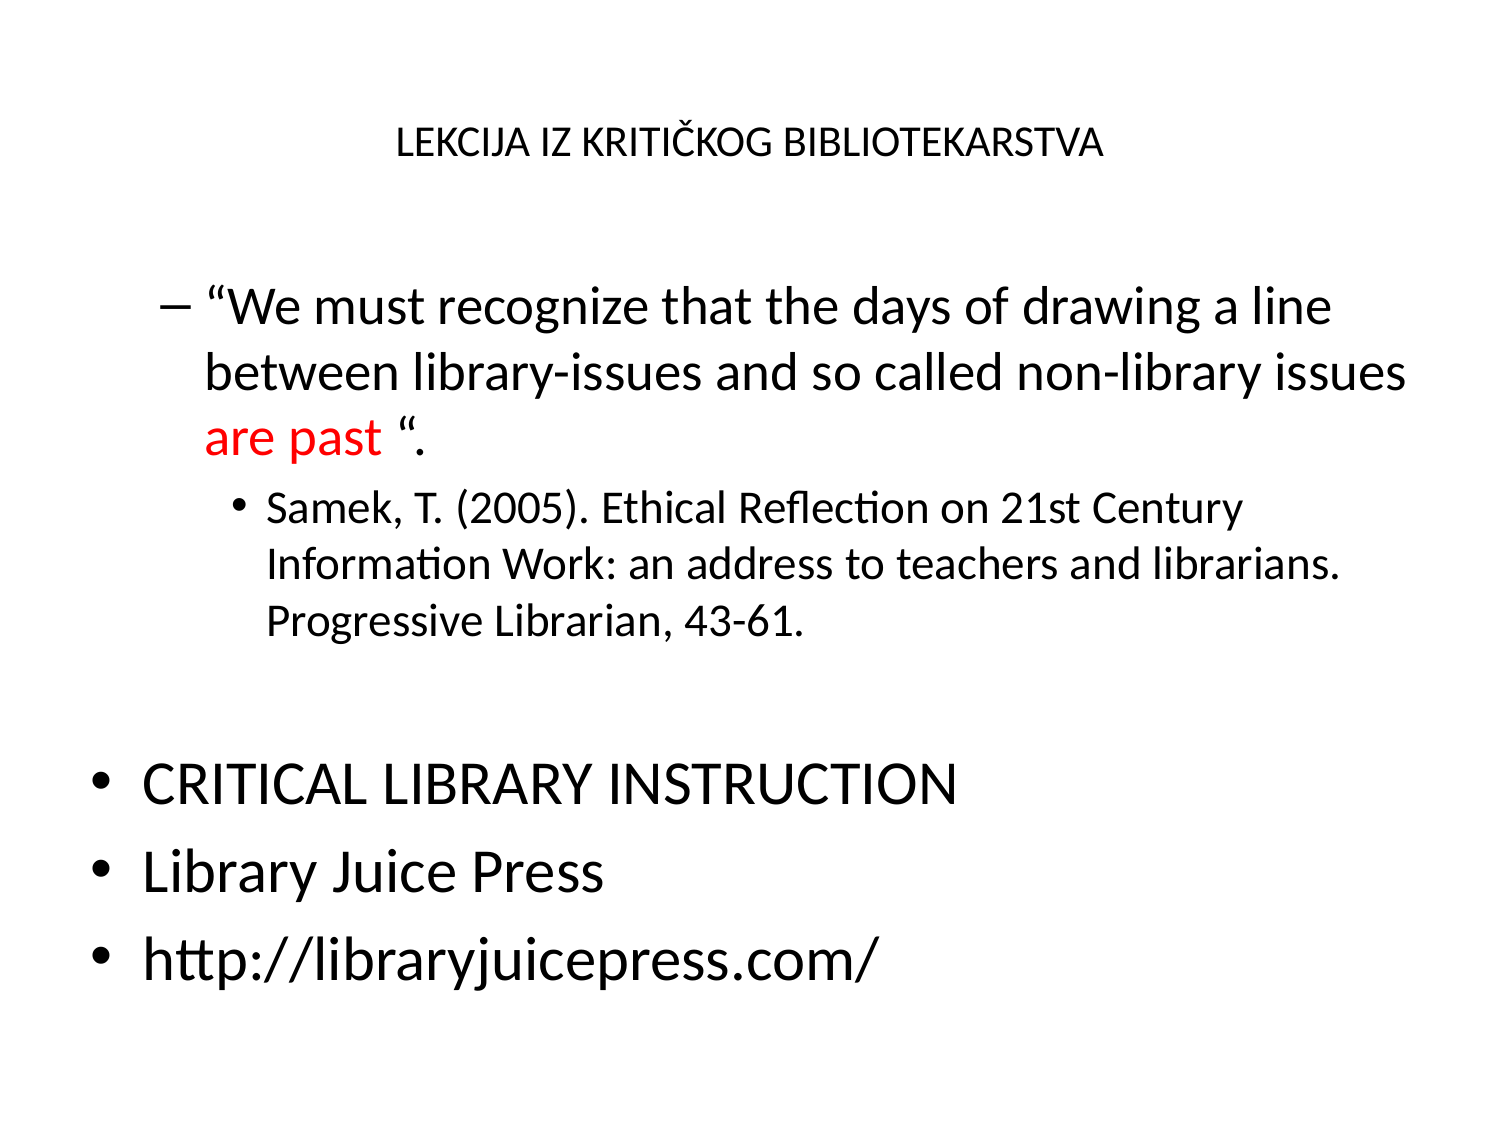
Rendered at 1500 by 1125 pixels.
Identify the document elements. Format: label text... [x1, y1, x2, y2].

list “We must recognize that the days of drawing a line between library-issues and so called non-library issues are past “. Samek, T. (2005). Ethical Reflection on 21st Century Information Work: an address to teachers and librarians. Progressive Librarian, 43-61. CRITICAL LIBRARY INSTRUCTION Library Juice Press http://libraryjuicepress.com/ [75, 262, 1425, 1005]
title LEKCIJA IZ KRITIČKOG BIBLIOTEKARSTVA [75, 45, 1425, 233]
